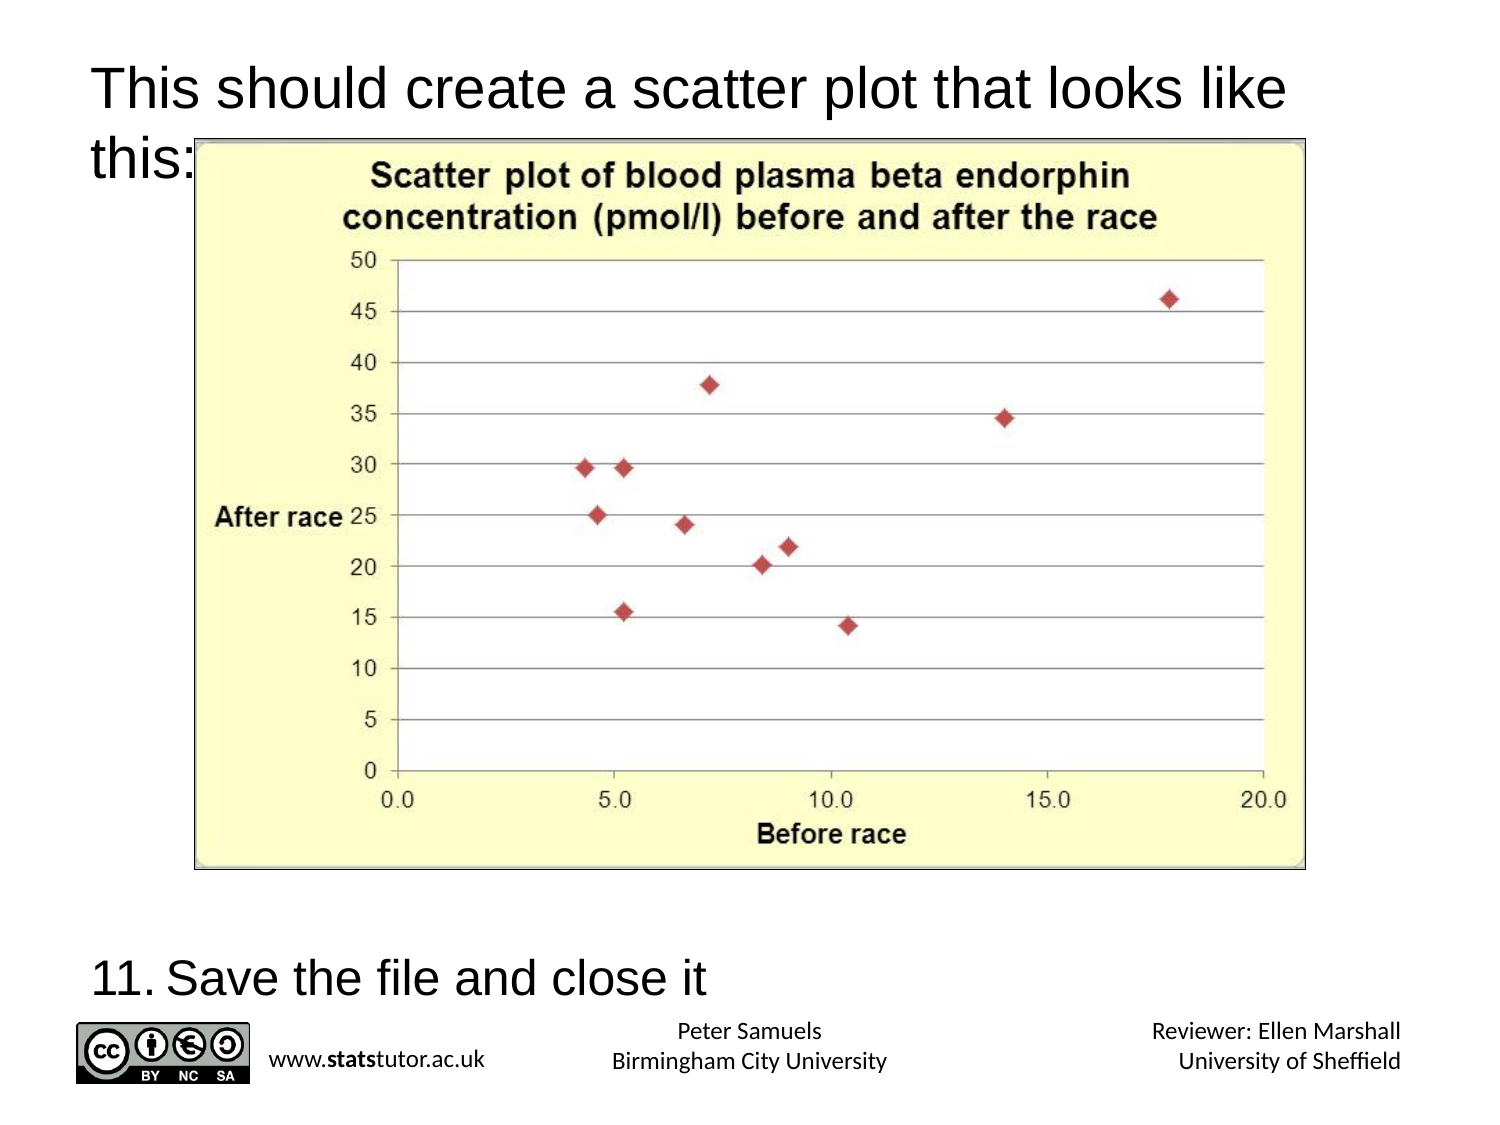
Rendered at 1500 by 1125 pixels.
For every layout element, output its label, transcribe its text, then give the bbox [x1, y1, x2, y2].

list This should create a scatter plot that looks like this: Save the file and close it [75, 42, 1428, 953]
text_box Peter Samuels Birmingham City University [549, 1007, 951, 1083]
text_box www.statstutor.ac.uk [254, 1035, 550, 1080]
text_box Reviewer: Ellen Marshall University of Sheffield [1038, 1007, 1417, 1083]
picture [76, 1022, 251, 1084]
picture [194, 137, 1306, 870]
